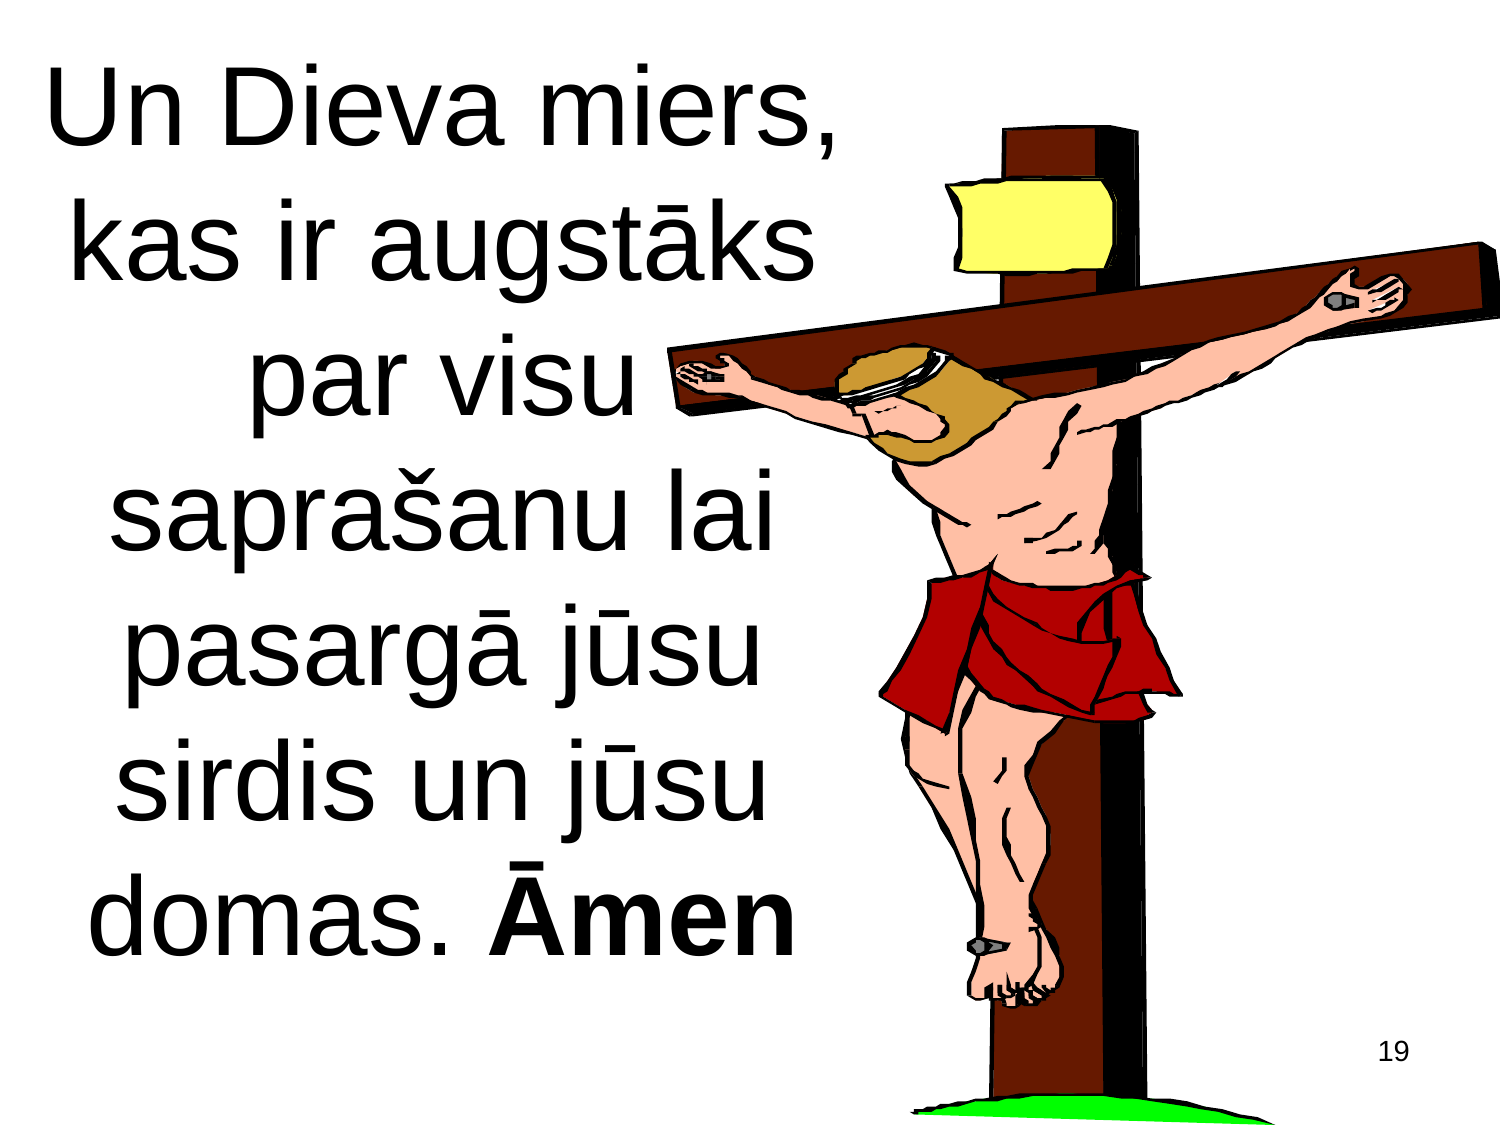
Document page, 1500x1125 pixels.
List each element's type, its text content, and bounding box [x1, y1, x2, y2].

title Un Dieva miers, kas ir augstāks par visu saprašanu lai pasargā jūsu sirdis un jūsu domas. Āmen [17, 479, 657, 668]
picture [662, 125, 1500, 1125]
